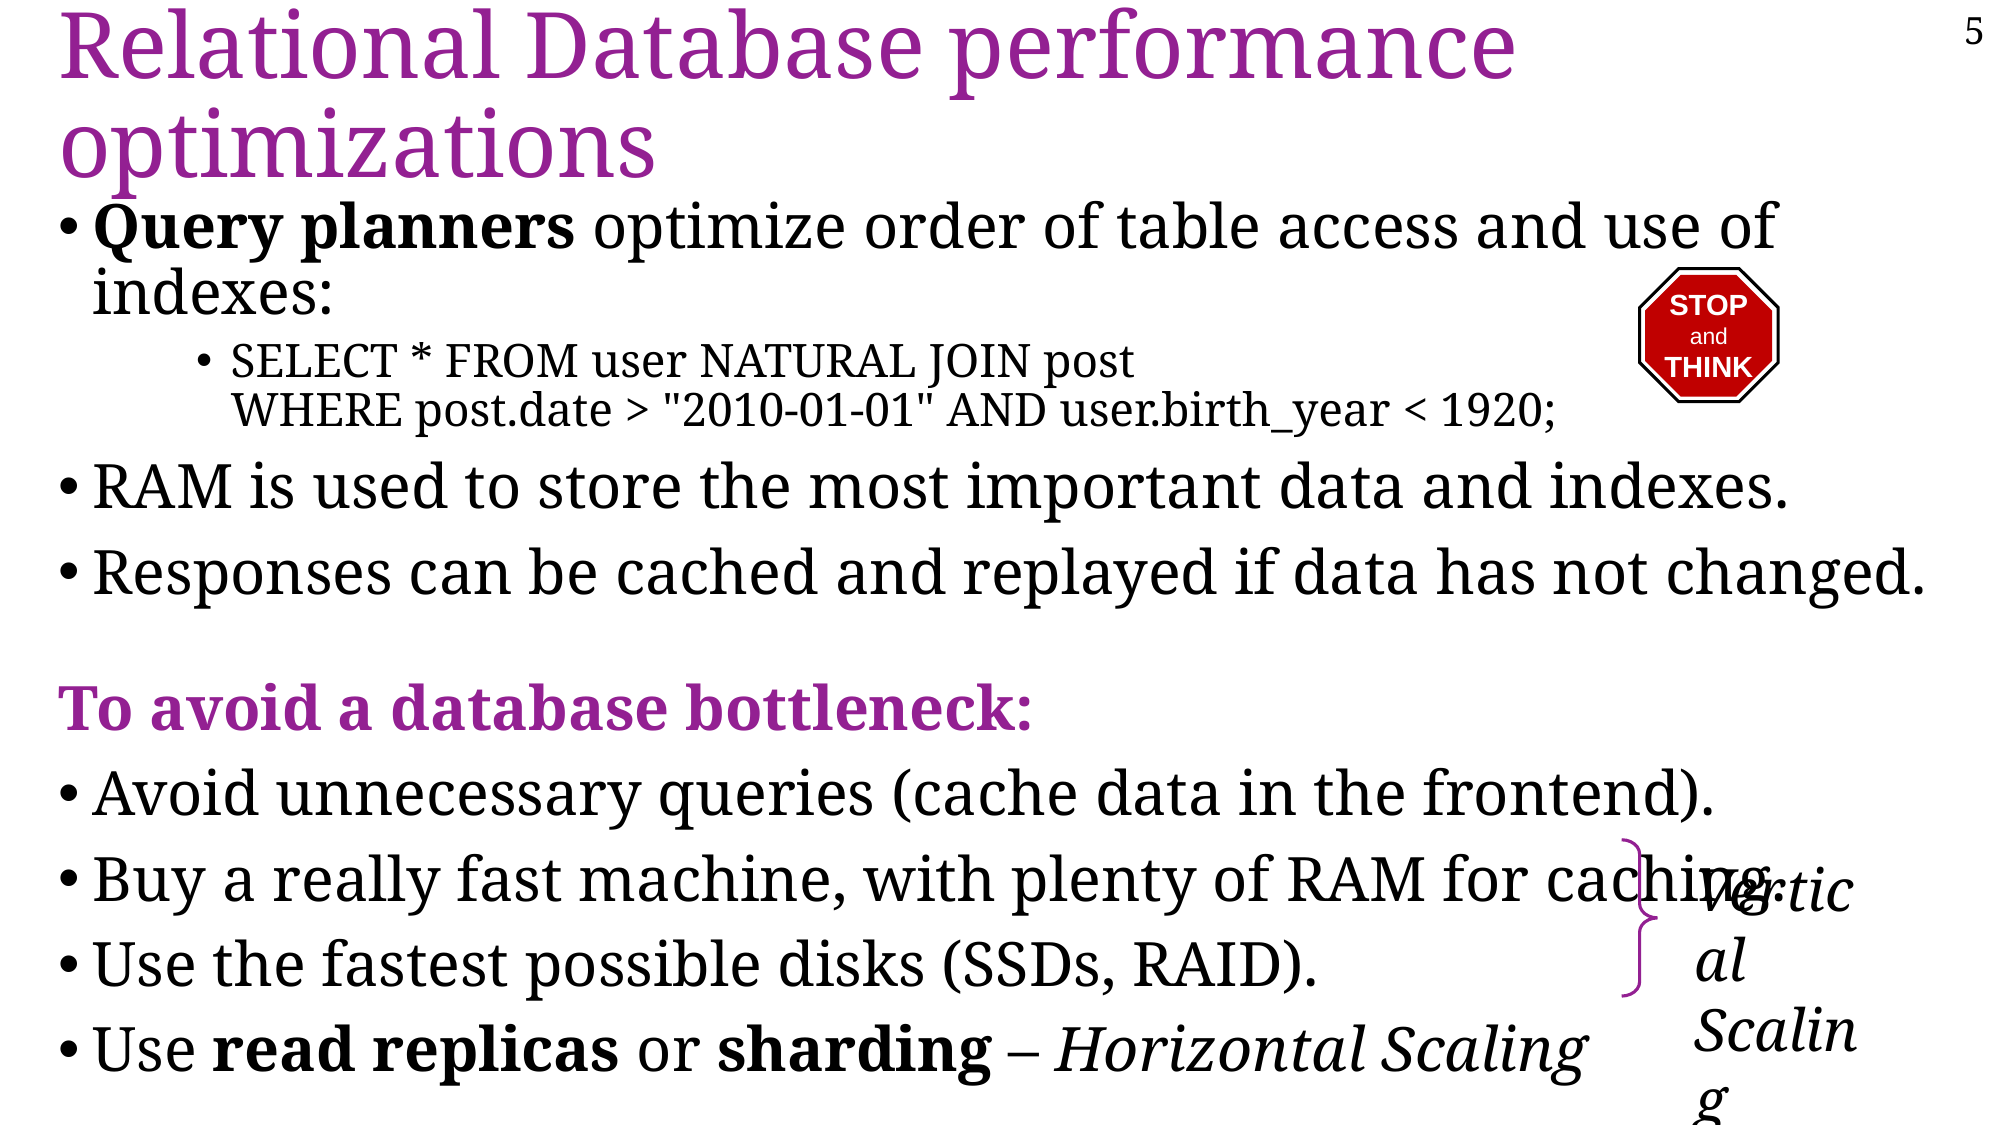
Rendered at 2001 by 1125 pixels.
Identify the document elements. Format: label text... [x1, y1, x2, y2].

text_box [1639, 268, 1779, 402]
text_box [1621, 839, 1658, 997]
list Query planners optimize order of table access and use of indexes: SELECT * FROM user NATURAL JOIN post WHERE post.date > "2010-01-01" AND user.birth_year < 1920; RAM is used to store the most important data and indexes. Responses can be cached and replayed if data has not changed. To avoid a database bottleneck: Avoid unnecessary queries (cache data in the frontend). Buy a really fast machine, with plenty of RAM for caching. Use the fastest possible disks (SSDs, RAID). Use read replicas or sharding – Horizontal Scaling [43, 188, 1953, 1106]
title Relational Database performance optimizations [43, 25, 1953, 171]
text_box Vertical Scaling [1679, 845, 1892, 1125]
